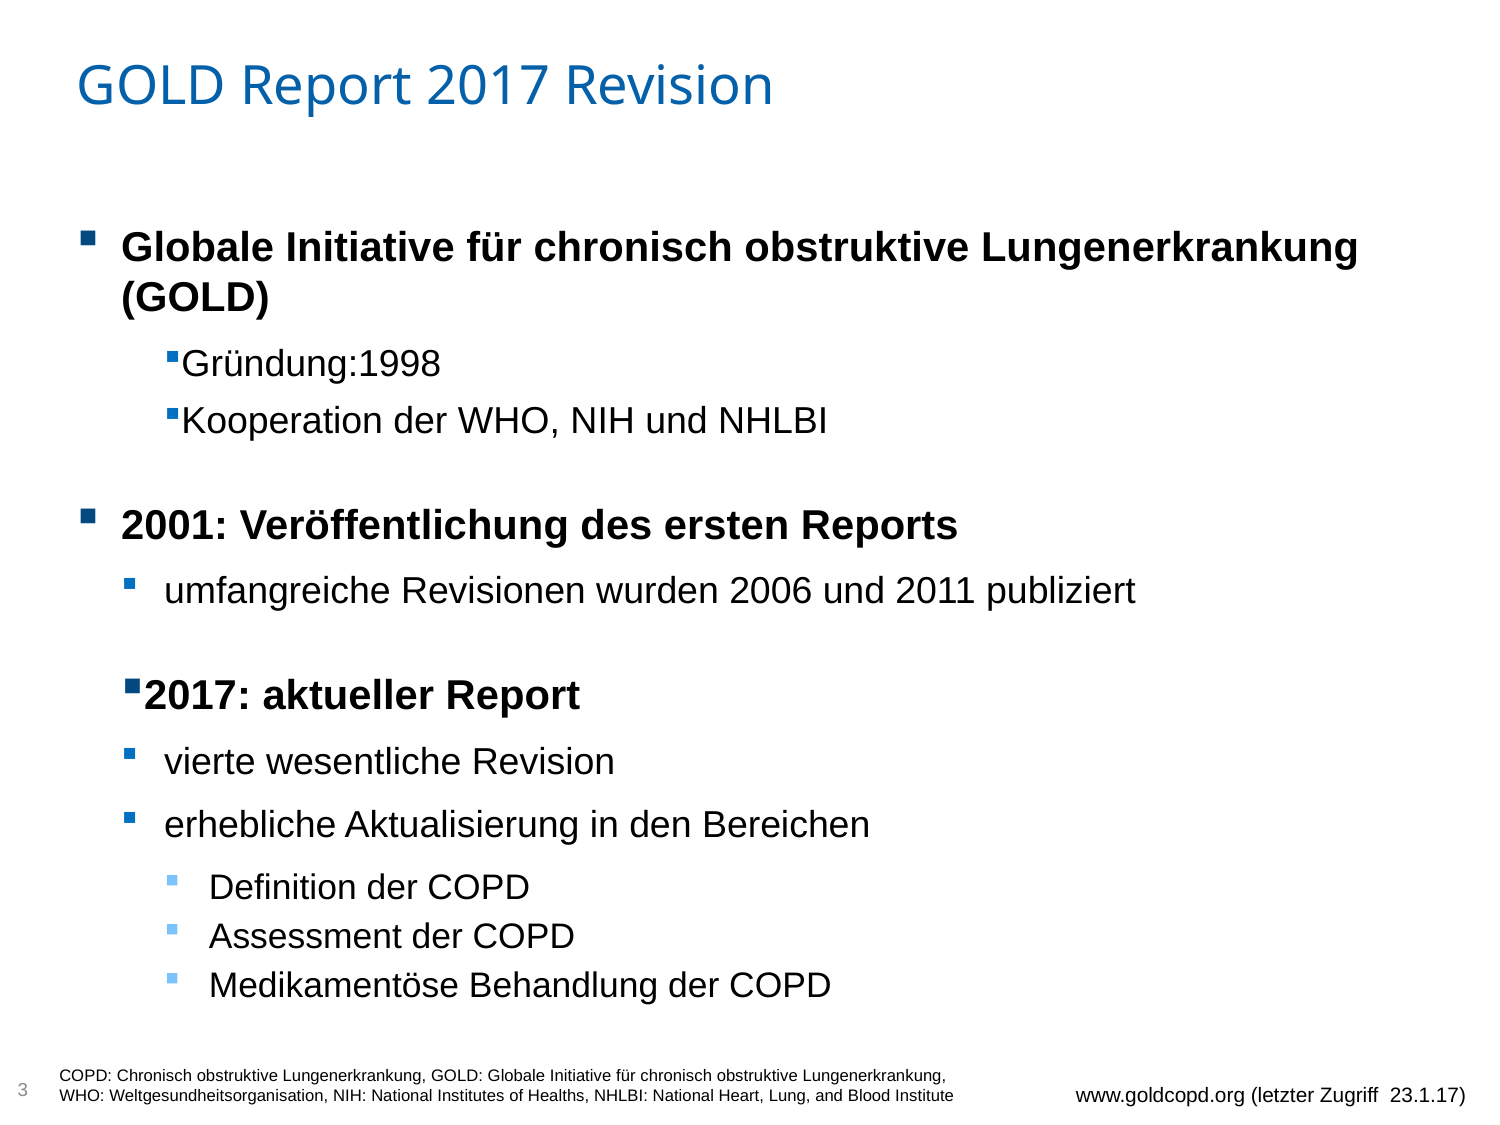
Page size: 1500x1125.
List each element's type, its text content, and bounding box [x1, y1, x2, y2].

text_box COPD: Chronisch obstruktive Lungenerkrankung, GOLD: Globale Initiative für chronisch obstruktive Lungenerkrankung, WHO: Weltgesundheitsorganisation, NIH: National Institutes of Healths, NHLBI: National Heart, Lung, and Blood Institute [44, 1057, 1002, 1112]
text_box www.goldcopd.org (letzter Zugriff 23.1.17) [974, 1071, 1481, 1115]
title GOLD Report 2017 Revision [76, 50, 1424, 208]
text_box 3 [0, 1058, 47, 1119]
list Globale Initiative für chronisch obstruktive Lungenerkrankung (GOLD) Gründung:1998 Kooperation der WHO, NIH und NHLBI 2001: Veröffentlichung des ersten Reports umfangreiche Revisionen wurden 2006 und 2011 publiziert 2017: aktueller Report vierte wesentliche Revision erhebliche Aktualisierung in den Bereichen Definition der COPD Assessment der COPD Medikamentöse Behandlung der COPD [76, 219, 1424, 1059]
